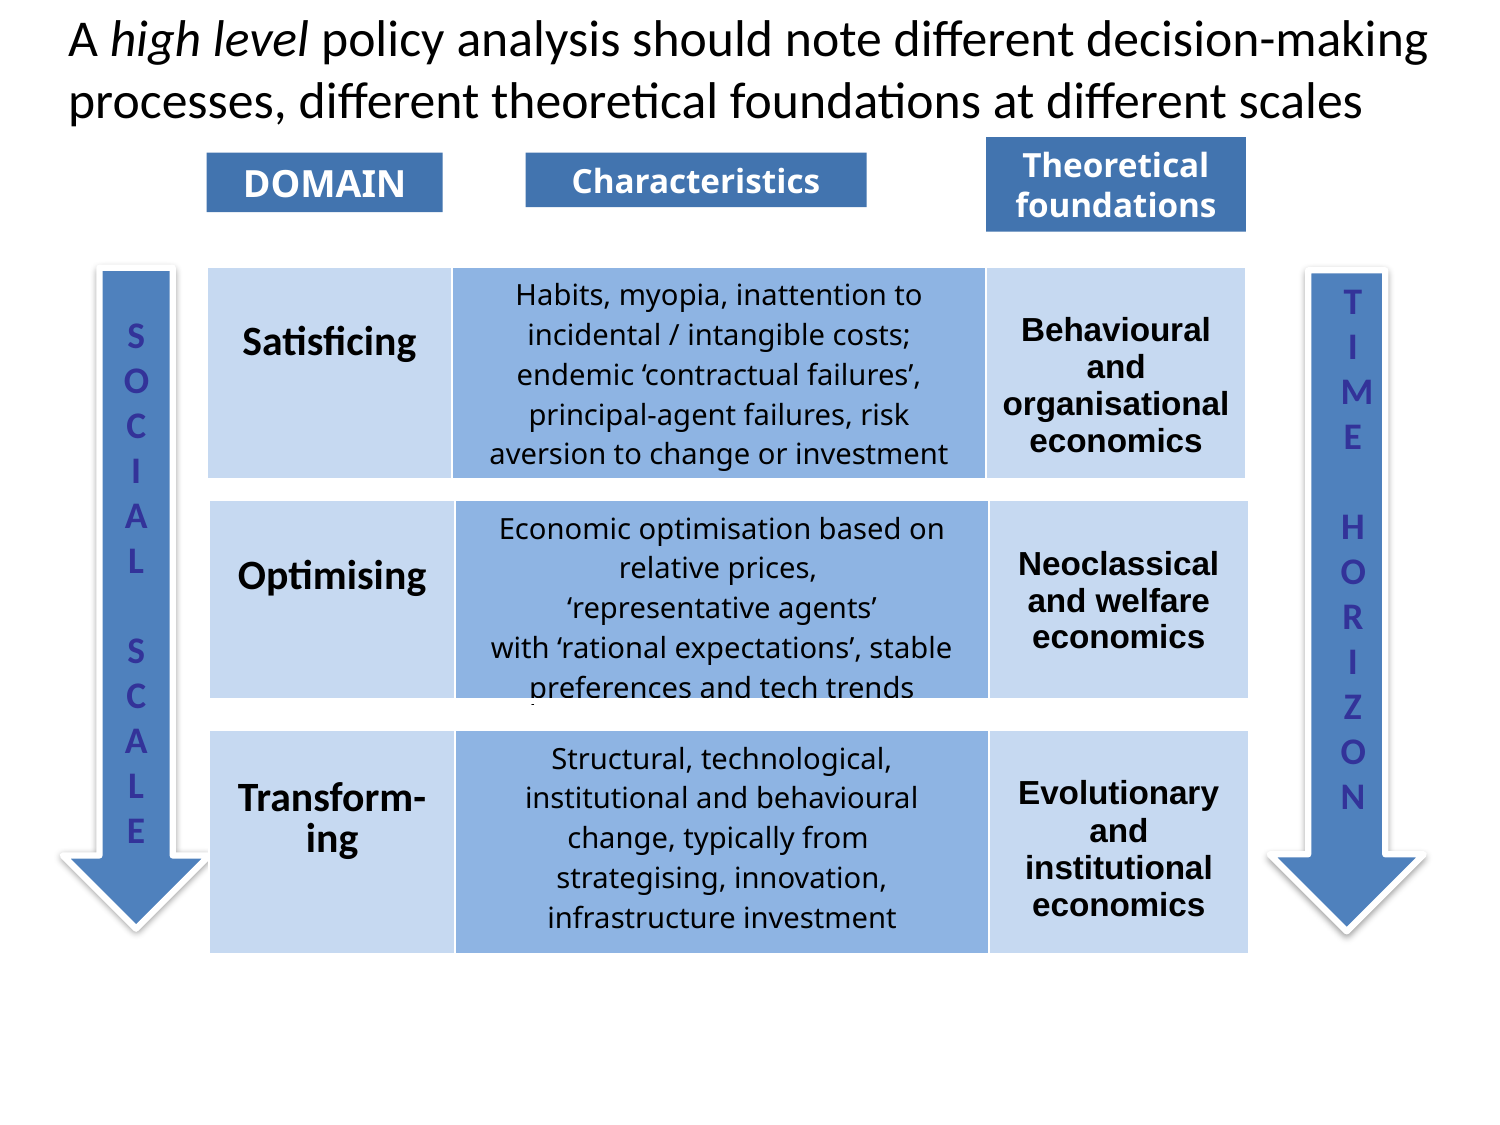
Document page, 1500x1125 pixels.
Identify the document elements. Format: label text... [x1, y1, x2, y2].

table_header Habits, myopia, inattention to incidental / intangible costs; endemic ‘contractual failures’, principal-agent failures, risk aversion to change or investment [453, 268, 985, 478]
text_box Theoretical foundations [986, 161, 1246, 232]
text_box Characteristics [525, 161, 867, 208]
table_header Transform-ing [210, 731, 454, 953]
table_header Behavioural and organisational economics [987, 268, 1245, 478]
title A high level policy analysis should note different decision-making processes, different theoretical foundations at different scales [53, 0, 1447, 161]
text_box T I M E H O R I Z O N [1325, 269, 1380, 825]
text_box [1266, 267, 1427, 935]
text_box S O C I A L S C A L E [109, 303, 163, 859]
table_header Evolutionary and institutional economics [990, 731, 1248, 953]
text_box DOMAIN [206, 161, 443, 213]
table_header Satisficing [208, 268, 451, 478]
table_header Neoclassical and welfare economics [990, 501, 1248, 698]
text_box [59, 264, 208, 932]
table_header Economic optimisation based on relative prices, ‘representative agents’ with ‘rational expectations’, stable preferences and tech trends [456, 501, 988, 698]
table_header Optimising [210, 501, 454, 698]
table_header Structural, technological, institutional and behavioural change, typically from strategising, innovation, infrastructure investment [456, 731, 988, 953]
